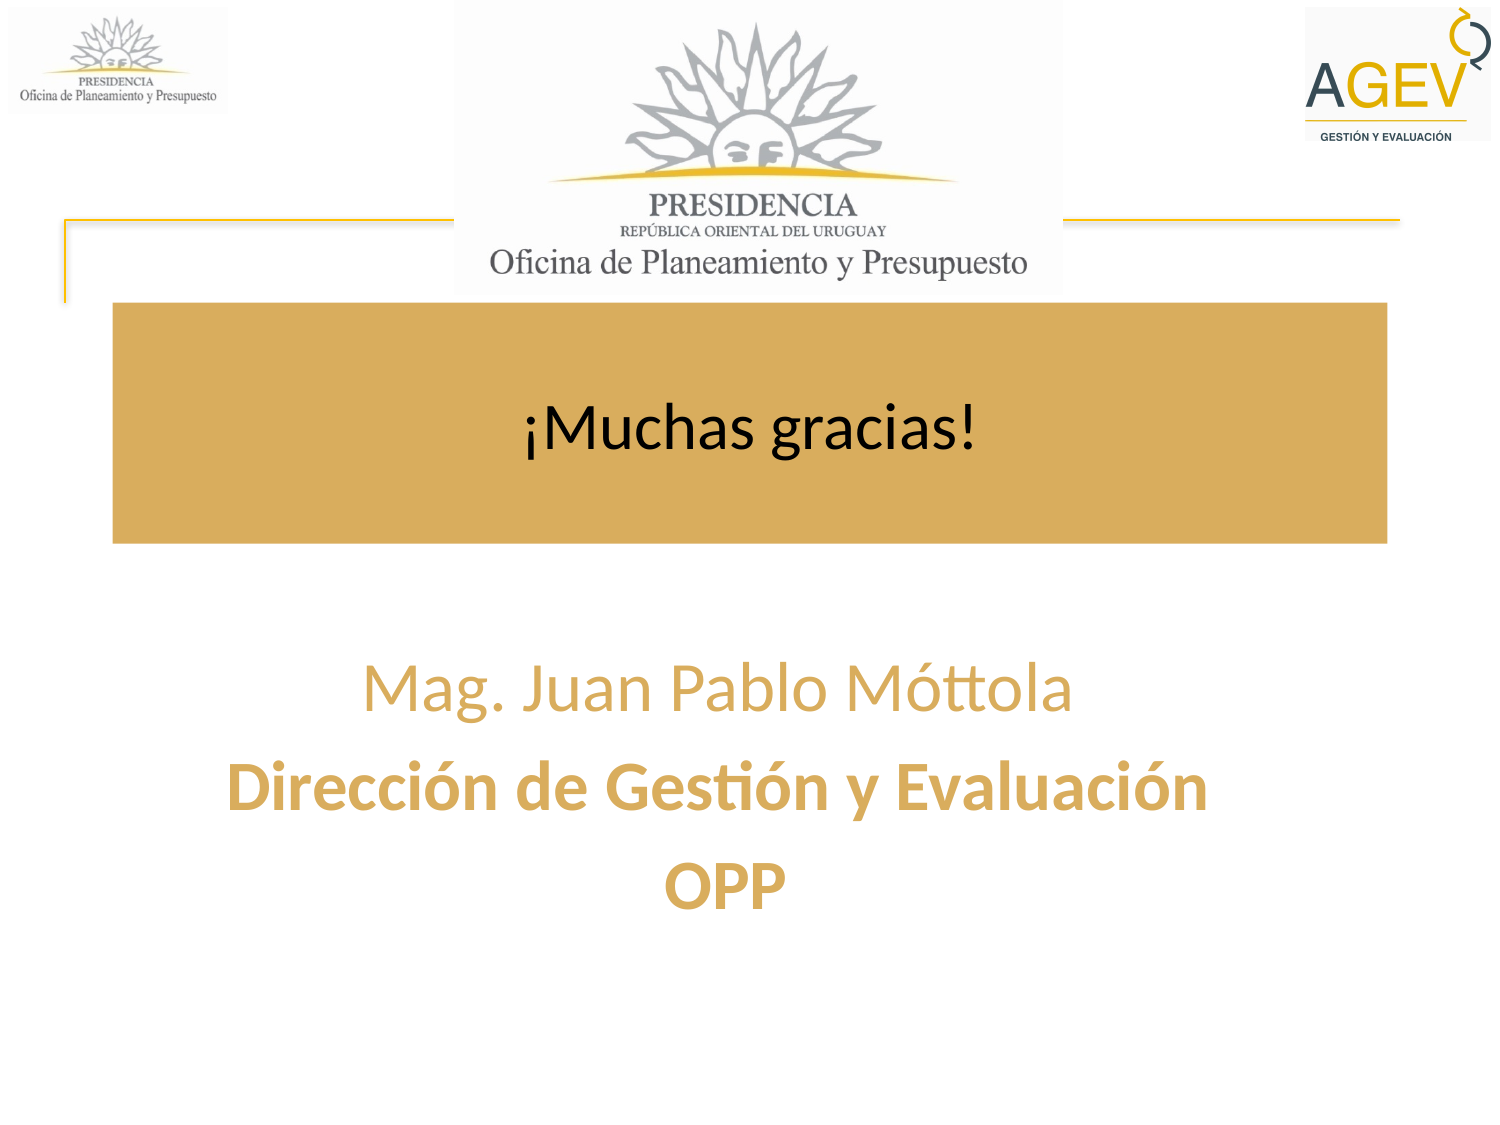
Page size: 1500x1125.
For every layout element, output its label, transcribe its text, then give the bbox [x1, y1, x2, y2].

title ¡Muchas gracias! [112, 302, 1388, 544]
subtitle Mag. Juan Pablo Móttola Dirección de Gestión y Evaluación OPP [135, 633, 1318, 901]
picture [8, 7, 228, 114]
picture [1305, 7, 1491, 141]
picture [454, 0, 1063, 295]
